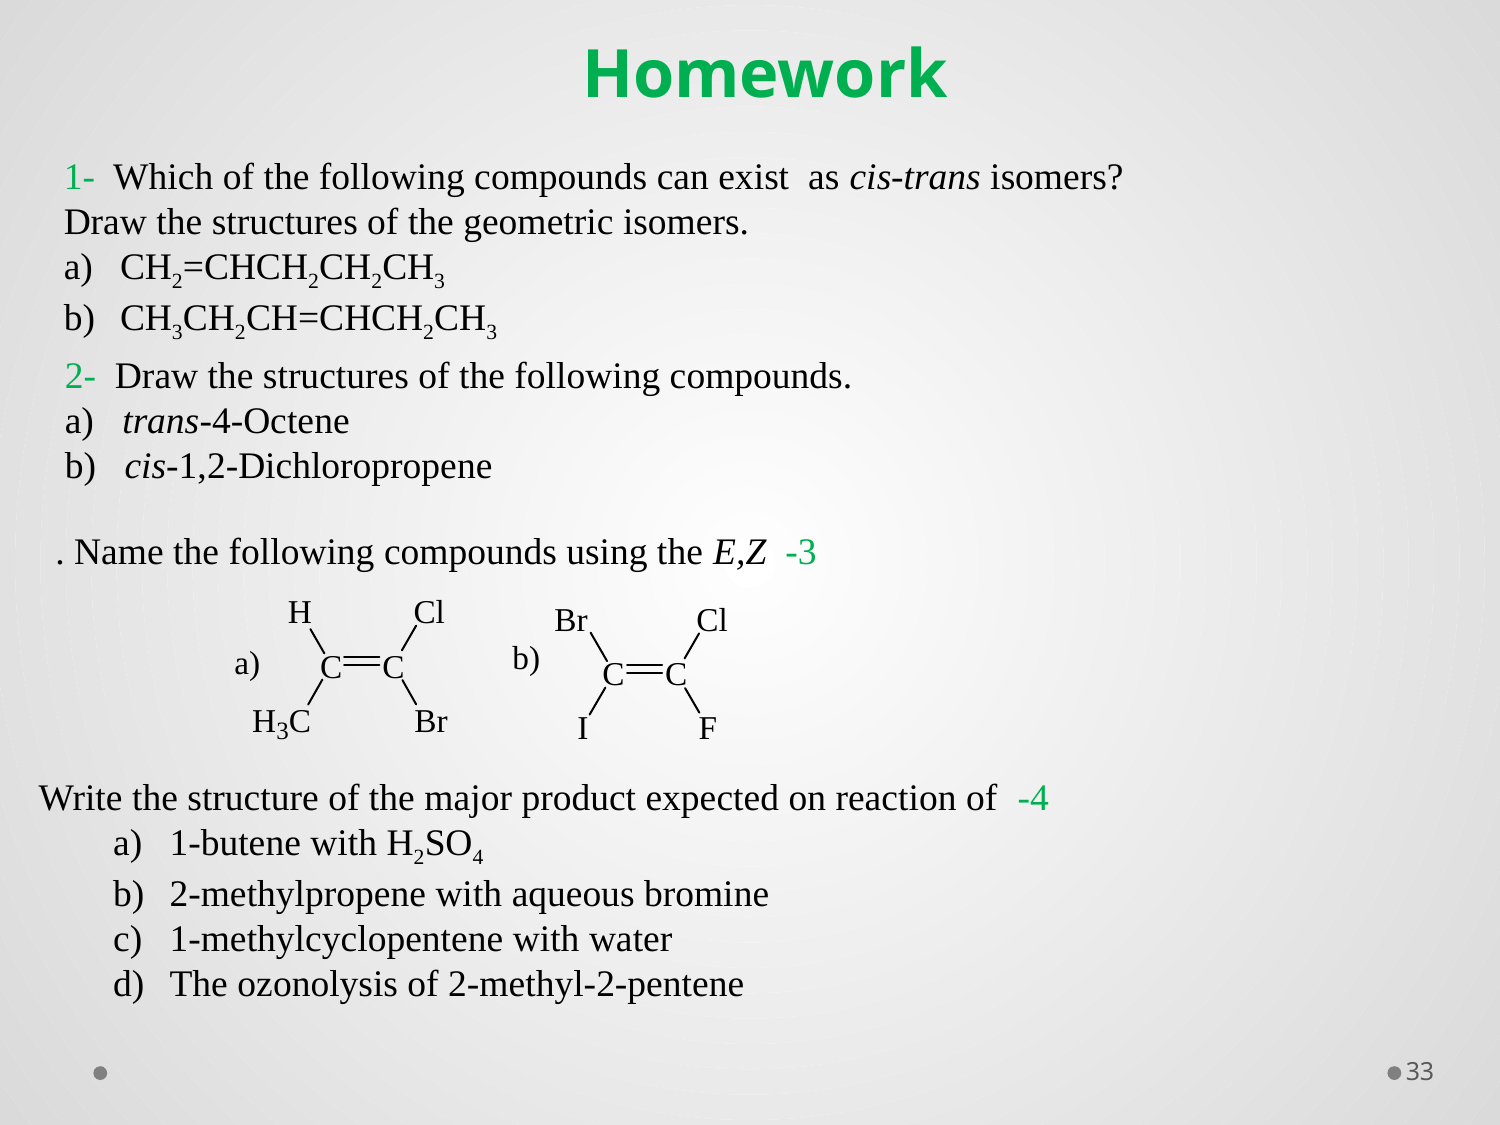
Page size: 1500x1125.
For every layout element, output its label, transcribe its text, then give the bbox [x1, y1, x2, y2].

text_box 3- Name the following compounds using the E,Z . [40, 519, 832, 670]
slide_number 33 [1401, 1042, 1494, 1103]
text_box 1- Which of the following compounds can exist as cis-trans isomers? Draw the structures of the geometric isomers. CH2=CHCH2CH2CH3 CH3CH2CH=CHCH2CH3 [48, 144, 1139, 352]
text_box Homework [567, 23, 963, 119]
text_box 2- Draw the structures of the following compounds. a) trans-4-Octene b) cis-1,2-Dichloropropene [50, 343, 868, 539]
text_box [234, 597, 729, 740]
text_box 4- Write the structure of the major product expected on reaction of 1-butene with H2SO4 2-methylpropene with aqueous bromine 1-methylcyclopentene with water The ozonolysis of 2-methyl-2-pentene [23, 765, 1064, 1012]
